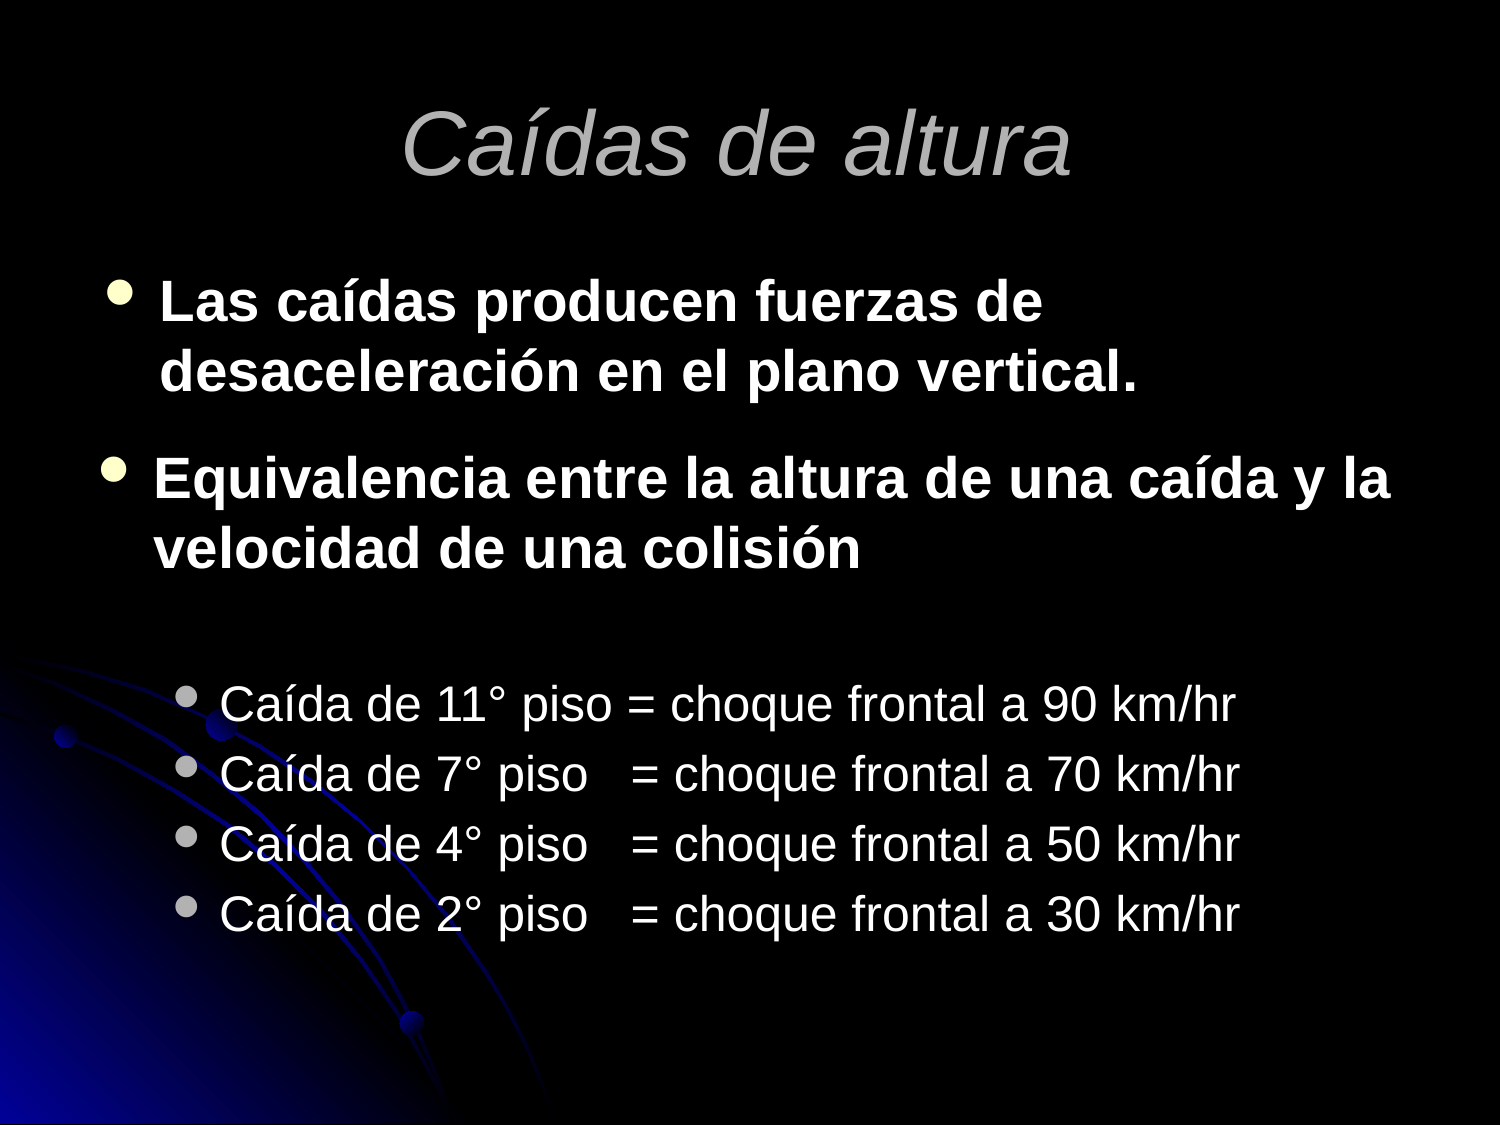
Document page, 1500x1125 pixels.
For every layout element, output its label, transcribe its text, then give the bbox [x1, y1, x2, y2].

title Caídas de altura [74, 45, 1426, 233]
list Las caídas producen fuerzas de desaceleración en el plano vertical. [88, 255, 1461, 426]
text_box Equivalencia entre la altura de una caída y la velocidad de una colisión Caída de 11° piso = choque frontal a 90 km/hr Caída de 7° piso = choque frontal a 70 km/hr Caída de 4° piso = choque frontal a 50 km/hr Caída de 2° piso = choque frontal a 30 km/hr [82, 432, 1500, 1039]
